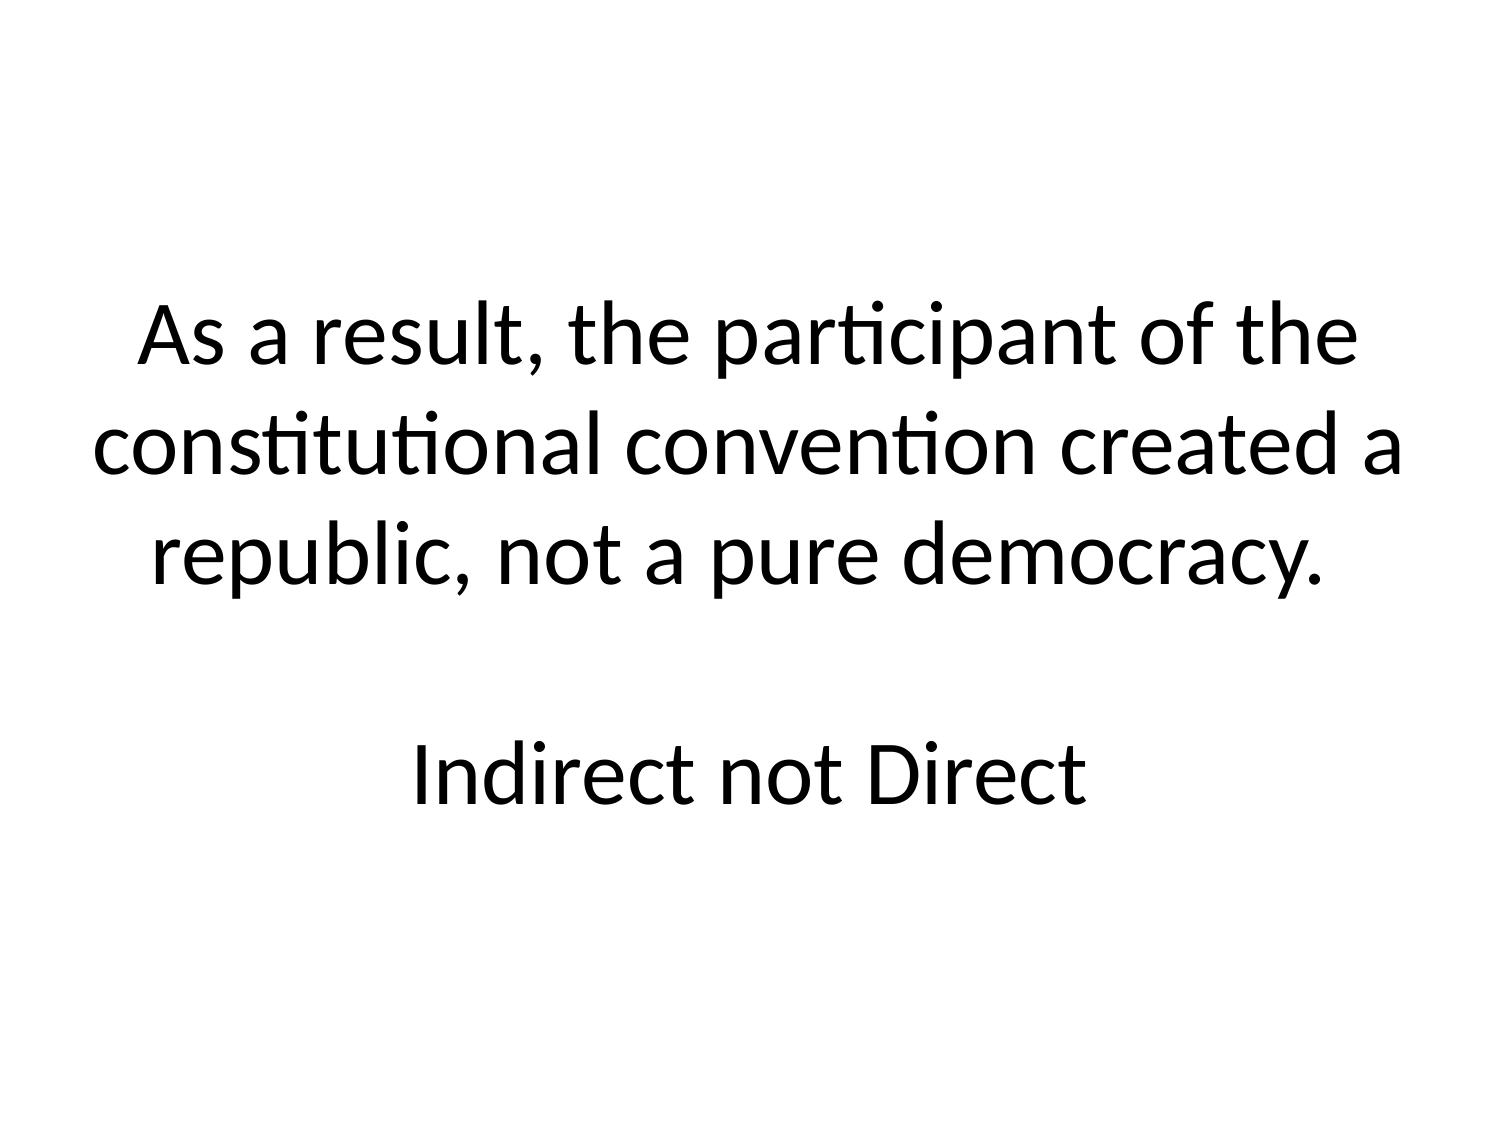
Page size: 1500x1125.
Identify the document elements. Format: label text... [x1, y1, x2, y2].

title As a result, the participant of the constitutional convention created a republic, not a pure democracy. Indirect not Direct [74, 44, 1426, 1051]
